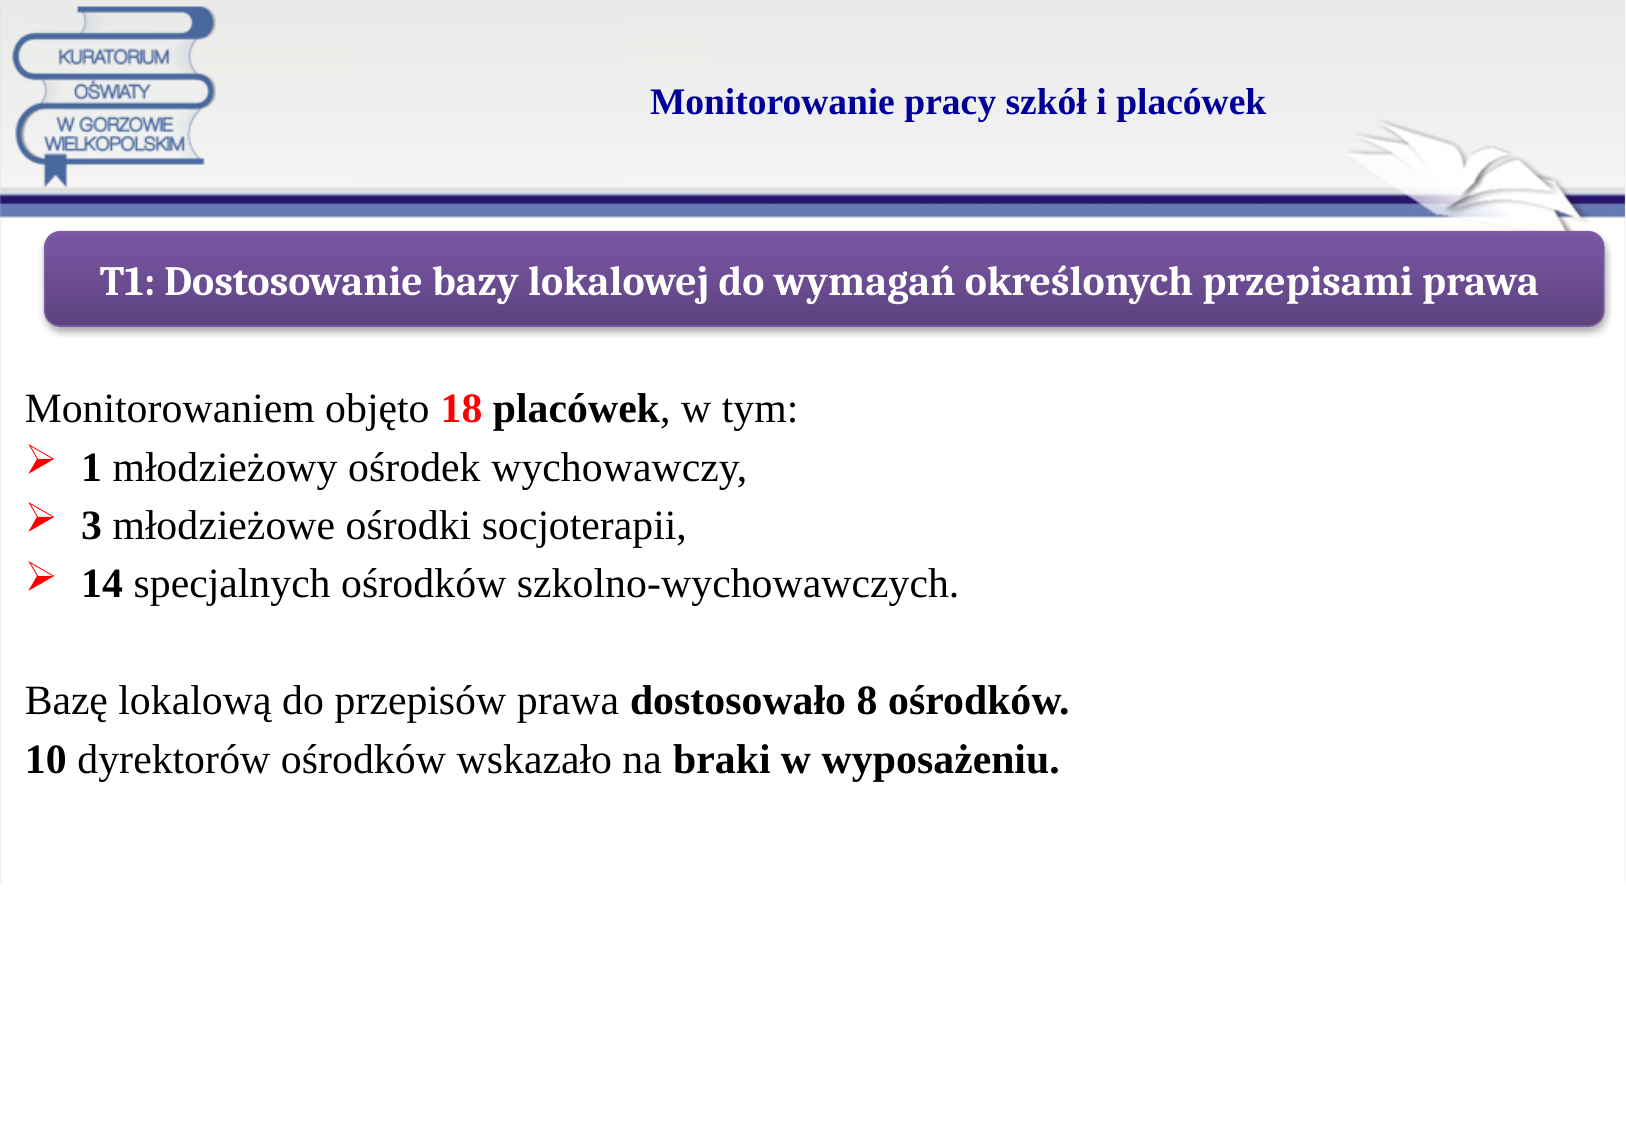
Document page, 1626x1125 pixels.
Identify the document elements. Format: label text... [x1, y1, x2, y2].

text_box T1: Dostosowanie bazy lokalowej do wymagań określonych przepisami prawa [43, 230, 1605, 327]
list Monitorowaniem objęto 18 placówek, w tym: 1 młodzieżowy ośrodek wychowawczy, 3 młodzieżowe ośrodki socjoterapii, 14 specjalnych ośrodków szkolno-wychowawczych. Bazę lokalową do przepisów prawa dostosowało 8 ośrodków. 10 dyrektorów ośrodków wskazało na braki w wyposażeniu. [9, 373, 1610, 1000]
title Monitorowanie pracy szkół i placówek [317, 23, 1600, 176]
picture [0, 0, 1626, 1125]
